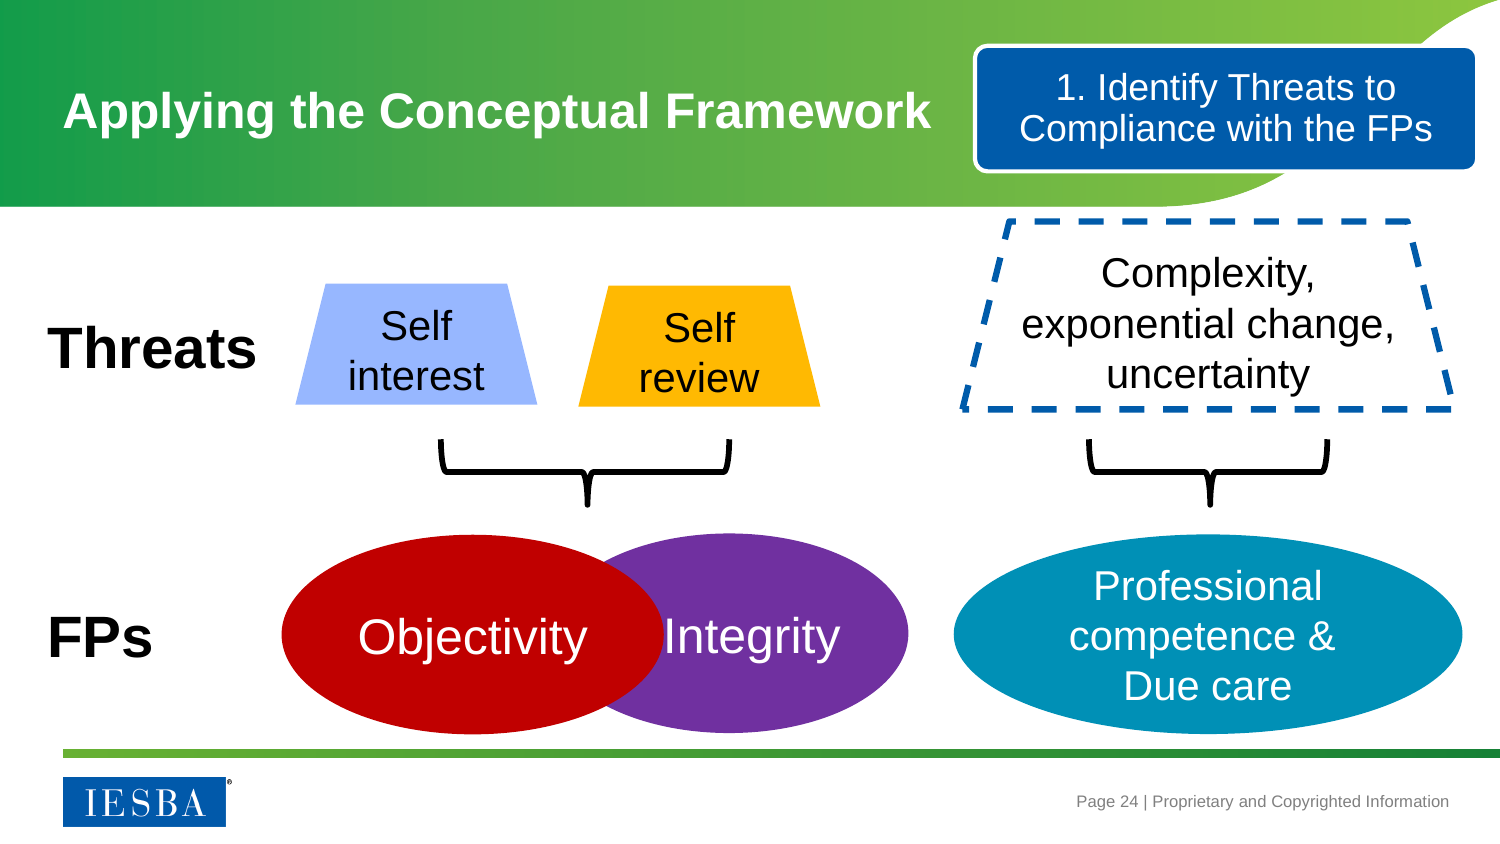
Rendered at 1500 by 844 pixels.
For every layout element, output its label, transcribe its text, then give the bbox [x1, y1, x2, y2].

title Applying the Conceptual Framework [62, 75, 1300, 142]
text_box Objectivity [281, 534, 664, 735]
text_box 1. Identify Threats to Compliance with the FPs [972, 43, 1480, 174]
text_box Self interest [295, 283, 538, 405]
text_box [1088, 439, 1328, 505]
text_box Professional competence & Due care [953, 534, 1463, 735]
text_box Complexity, exponential change, uncertainty [962, 221, 1455, 410]
text_box [440, 439, 730, 505]
picture [63, 777, 232, 827]
text_box Self review [578, 285, 821, 407]
text_box Threats [32, 303, 274, 388]
text_box FPs [32, 591, 169, 676]
text_box Integrity [604, 533, 909, 734]
picture [0, 0, 1500, 207]
